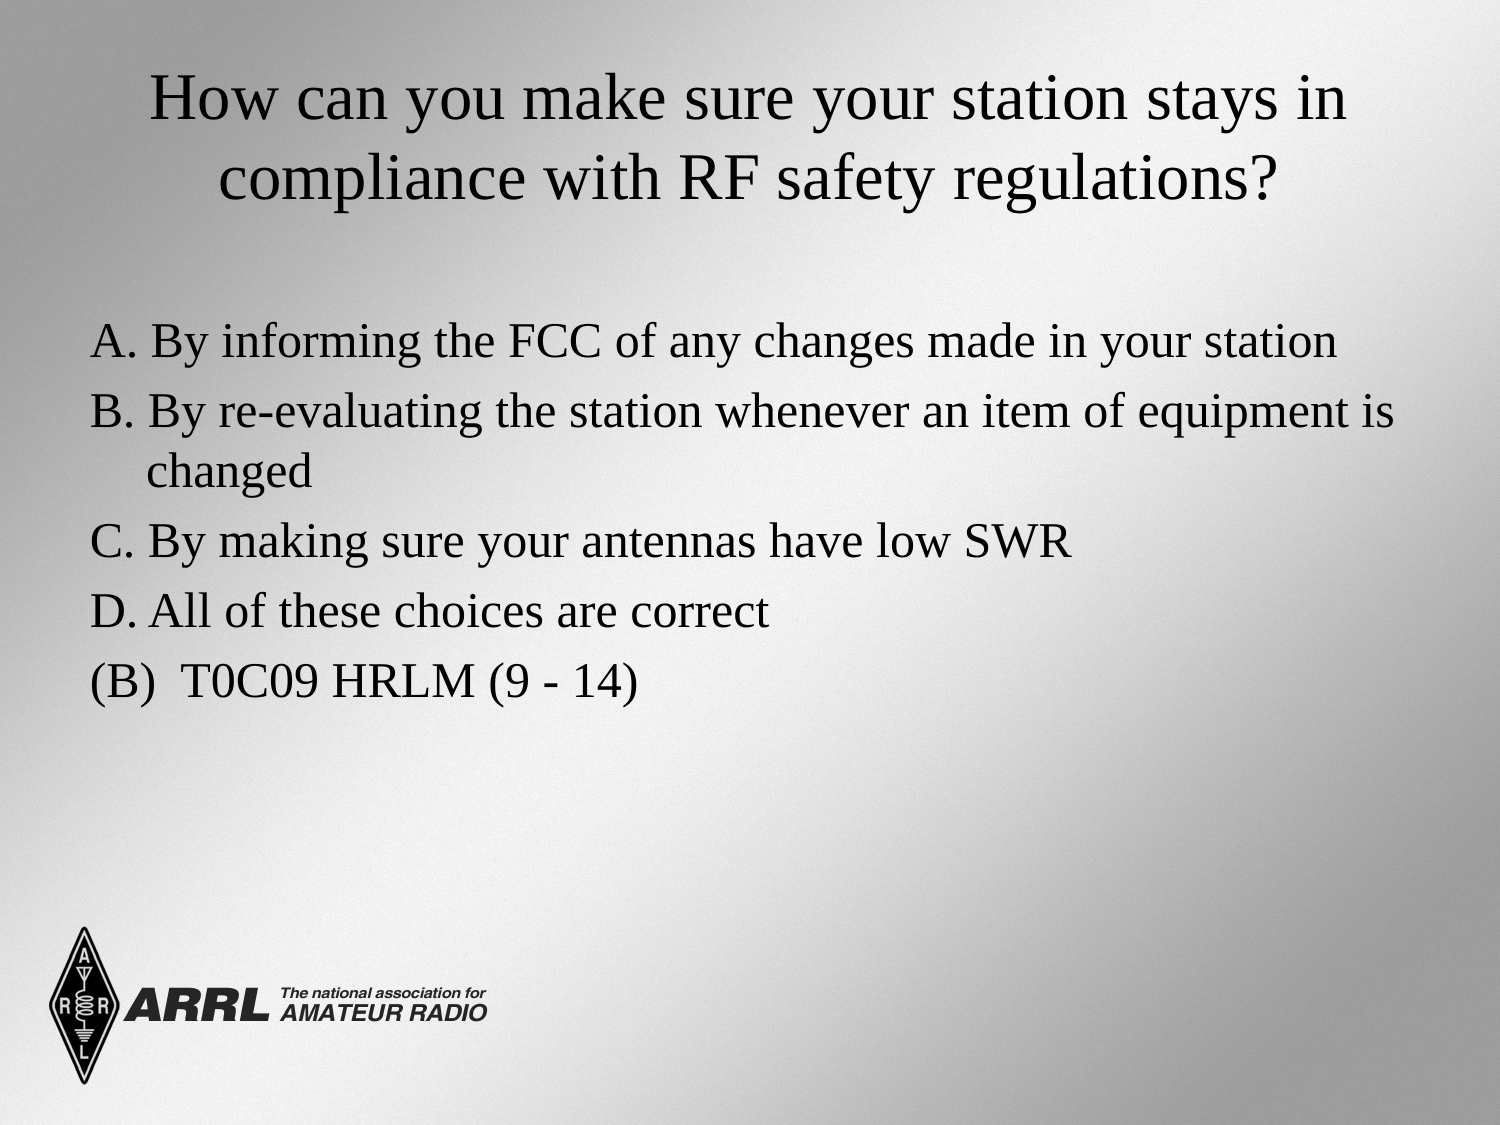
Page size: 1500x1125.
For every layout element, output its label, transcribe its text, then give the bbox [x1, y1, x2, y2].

picture [0, 0, 1500, 1125]
list A. By informing the FCC of any changes made in your station B. By re-evaluating the station whenever an item of equipment is changed C. By making sure your antennas have low SWR D. All of these choices are correct (B) T0C09 HRLM (9 - 14) [75, 299, 1425, 1005]
title How can you make sure your station stays in compliance with RF safety regulations? [75, 45, 1425, 233]
